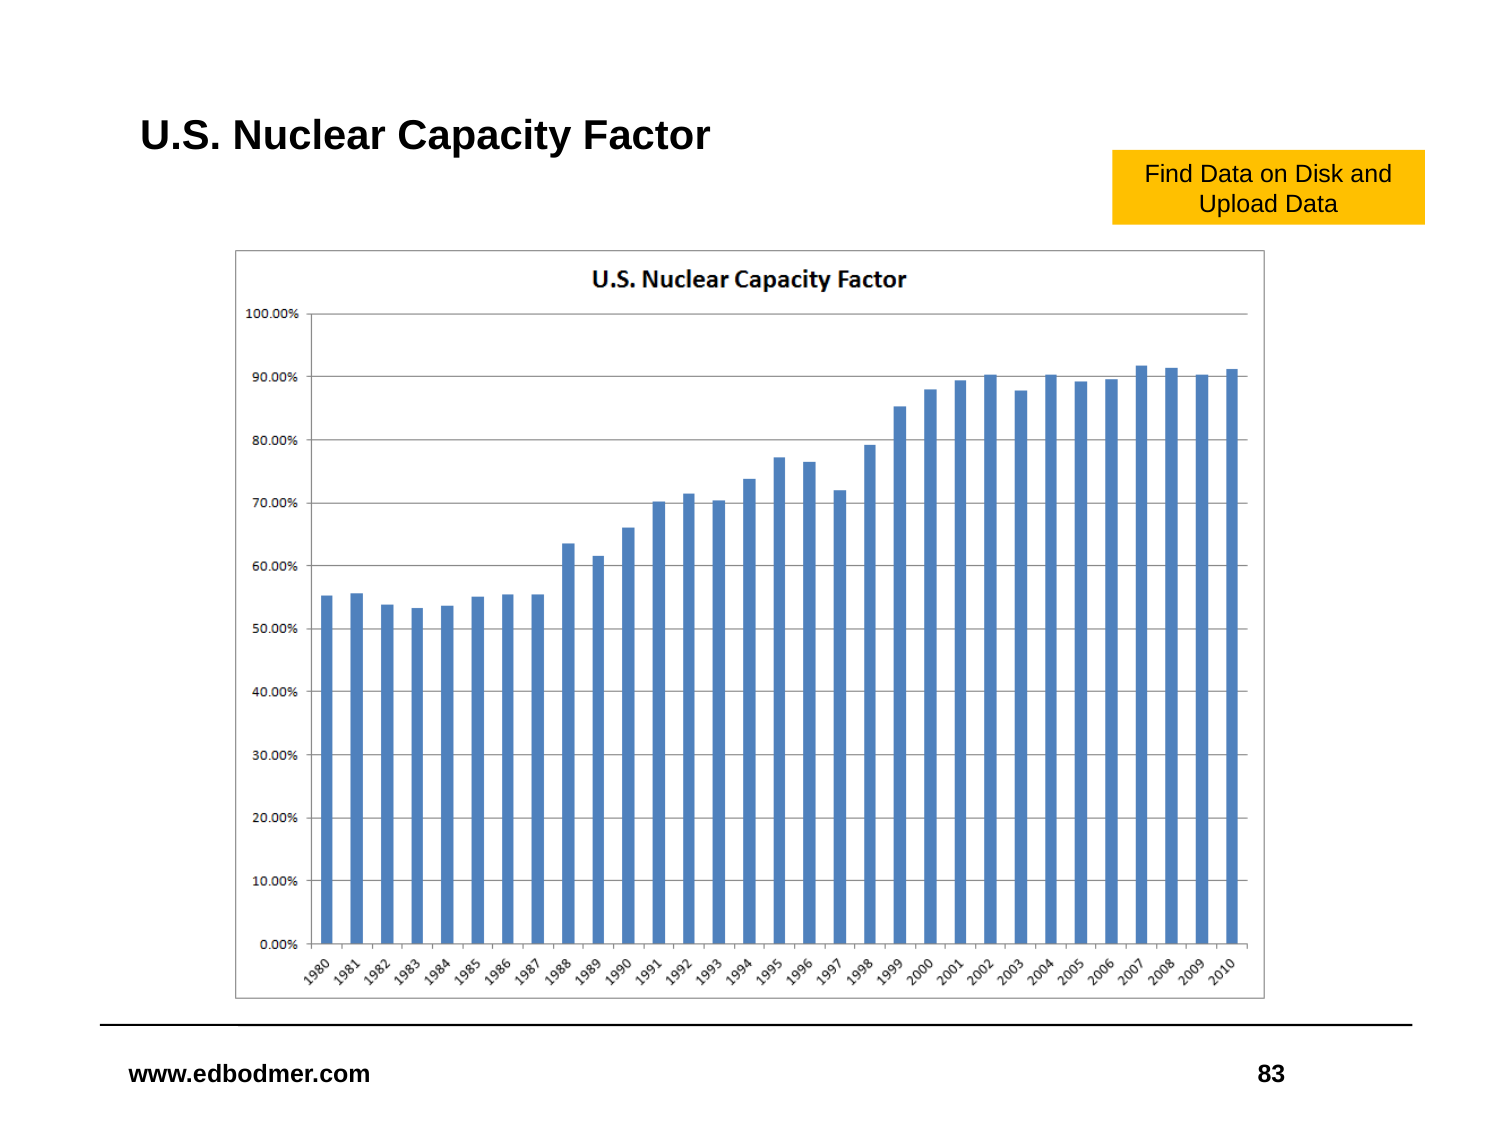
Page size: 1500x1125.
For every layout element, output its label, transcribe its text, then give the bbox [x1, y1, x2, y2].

text_box Find Data on Disk and Upload Data [1112, 149, 1425, 225]
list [233, 249, 1267, 1001]
title U.S. Nuclear Capacity Factor [125, 99, 1288, 225]
